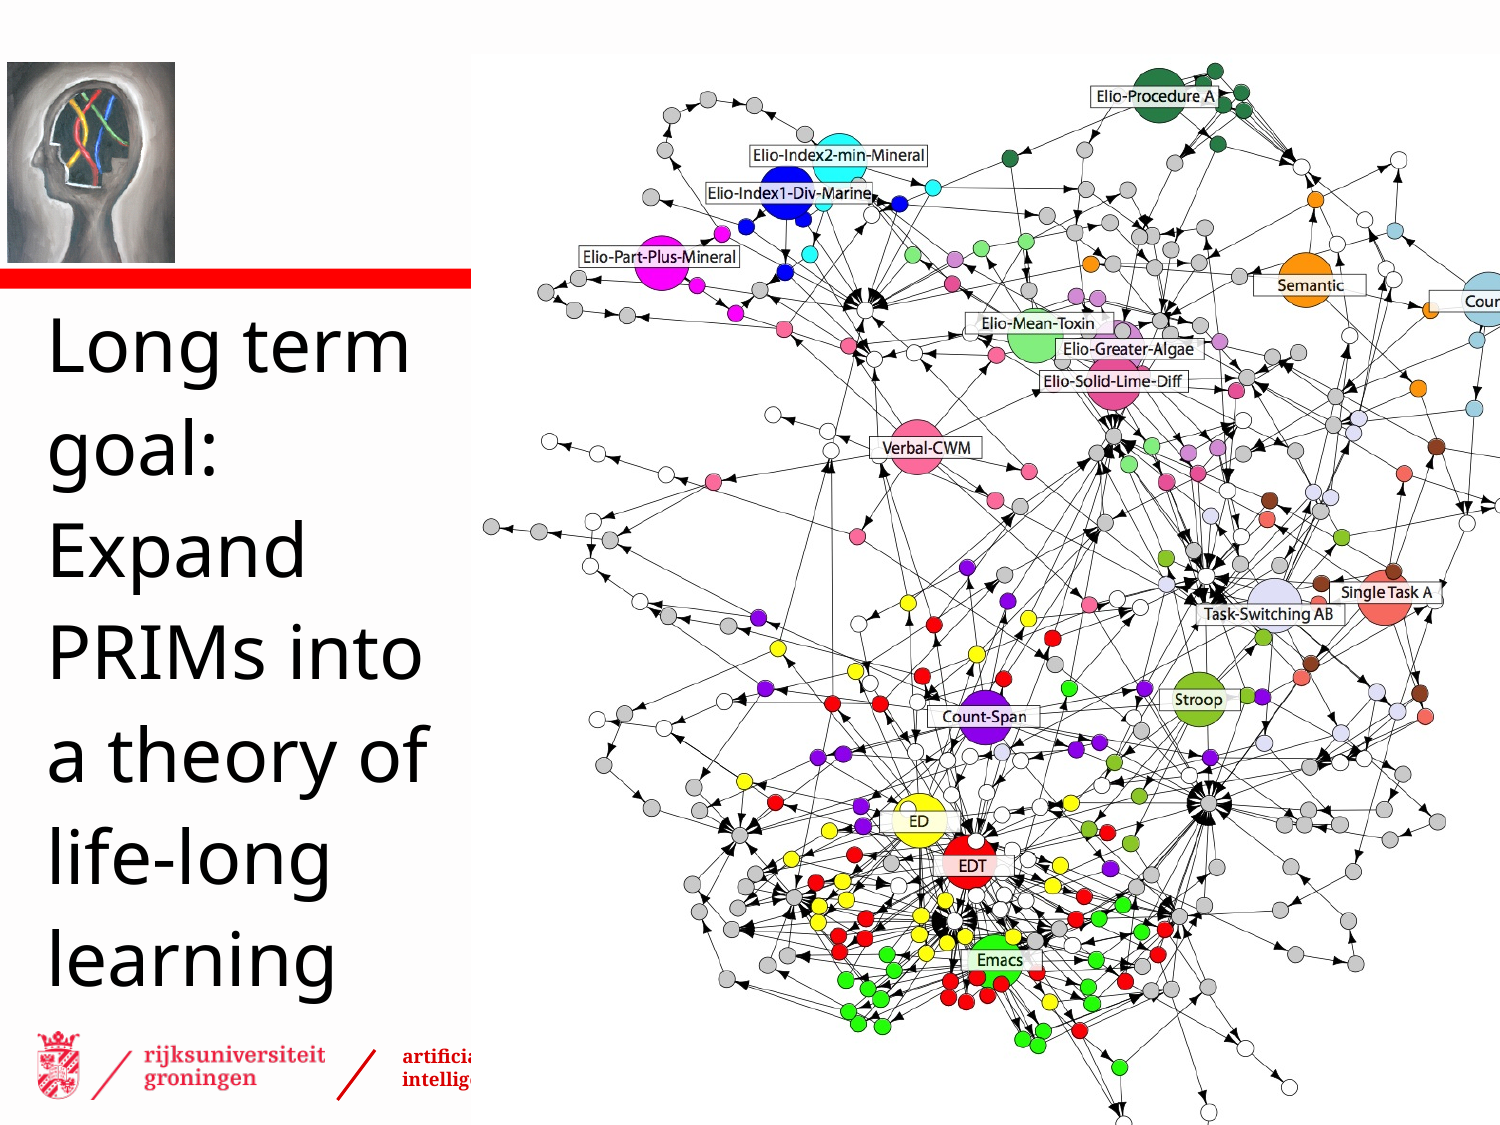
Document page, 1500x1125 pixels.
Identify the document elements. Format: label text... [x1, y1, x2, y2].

picture [471, 54, 1500, 1125]
title Long term goal: Expand PRIMs into a theory of life-long learning [30, 186, 451, 1115]
picture [7, 62, 175, 263]
